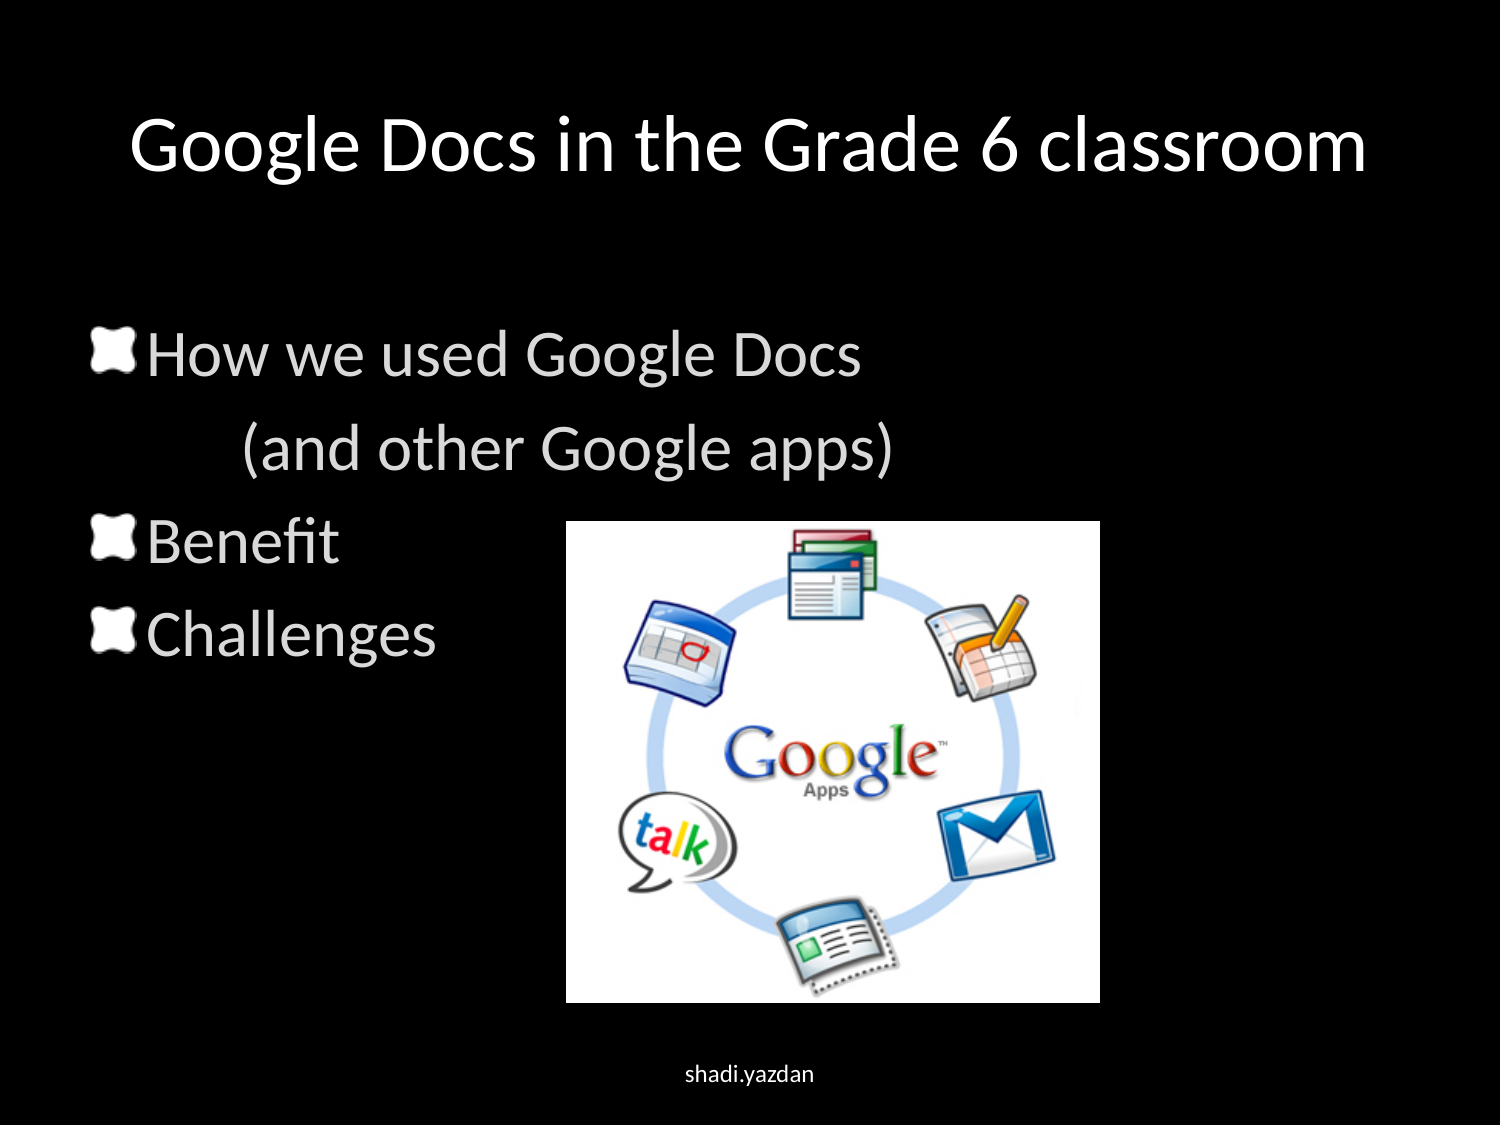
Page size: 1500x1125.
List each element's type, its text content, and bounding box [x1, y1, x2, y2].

footer shadi.yazdan [512, 1042, 988, 1103]
picture [90, 513, 137, 561]
list How we used Google Docs (and other Google apps) Benefit Challenges [75, 302, 1425, 944]
picture [566, 521, 1100, 1003]
picture [90, 606, 137, 654]
picture [90, 326, 137, 374]
title Google Docs in the Grade 6 classroom [75, 45, 1425, 233]
